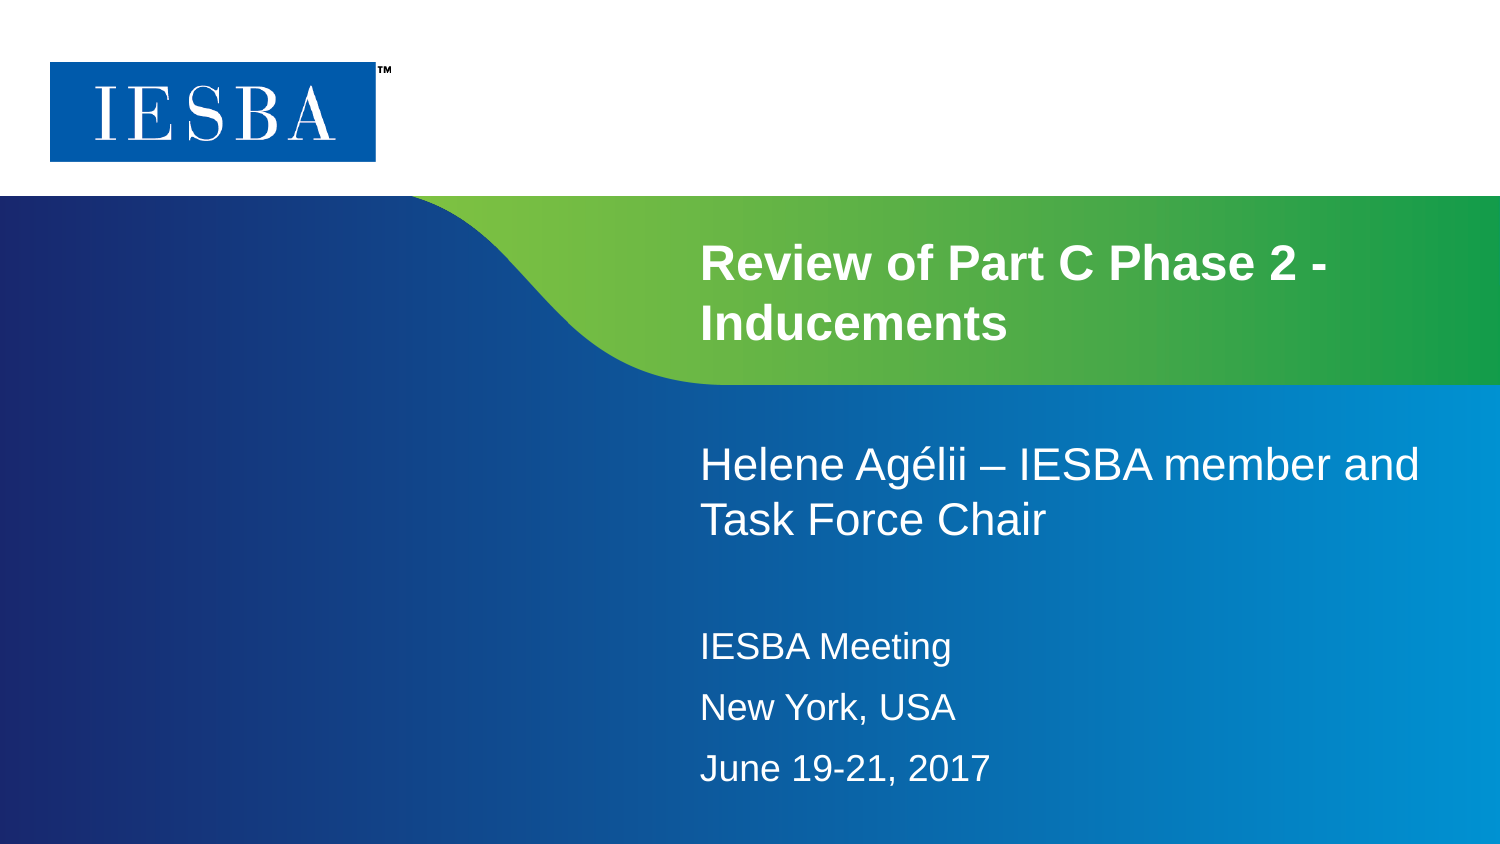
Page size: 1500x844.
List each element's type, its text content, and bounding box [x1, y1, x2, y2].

picture [412, 196, 1500, 385]
picture [50, 62, 391, 162]
subtitle Helene Agélii – IESBA member and Task Force Chair IESBA Meeting New York, USA June 19-21, 2017 [699, 434, 1488, 785]
title Review of Part C Phase 2 - Inducements [699, 229, 1463, 352]
